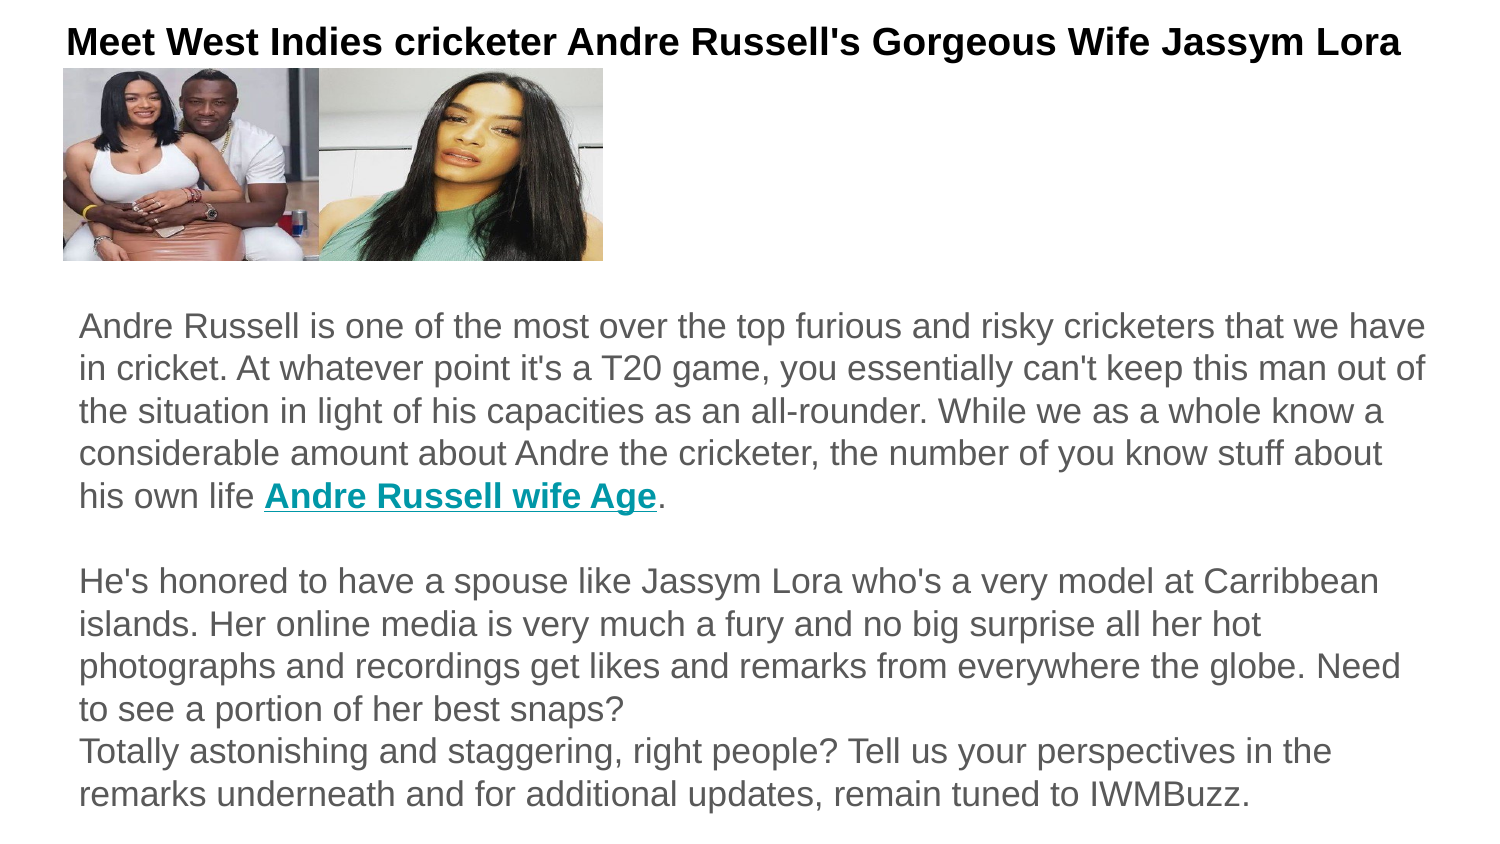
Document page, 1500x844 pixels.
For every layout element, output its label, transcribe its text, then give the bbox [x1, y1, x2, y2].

picture [63, 68, 603, 262]
title Meet West Indies cricketer Andre Russell's Gorgeous Wife Jassym Lora [51, 27, 1449, 173]
subtitle Andre Russell is one of the most over the top furious and risky cricketers that we have in cricket. At whatever point it's a T20 game, you essentially can't keep this man out of the situation in light of his capacities as an all-rounder. While we as a whole know a considerable amount about Andre the cricketer, the number of you know stuff about his own life Andre Russell wife Age. He's honored to have a spouse like Jassym Lora who's a very model at Carribbean islands. Her online media is very much a fury and no big surprise all her hot photographs and recordings get likes and remarks from everywhere the globe. Need to see a portion of her best snaps? Totally astonishing and staggering, right people? Tell us your perspectives in the remarks underneath and for additional updates, remain tuned to IWMBuzz. [63, 287, 1449, 830]
